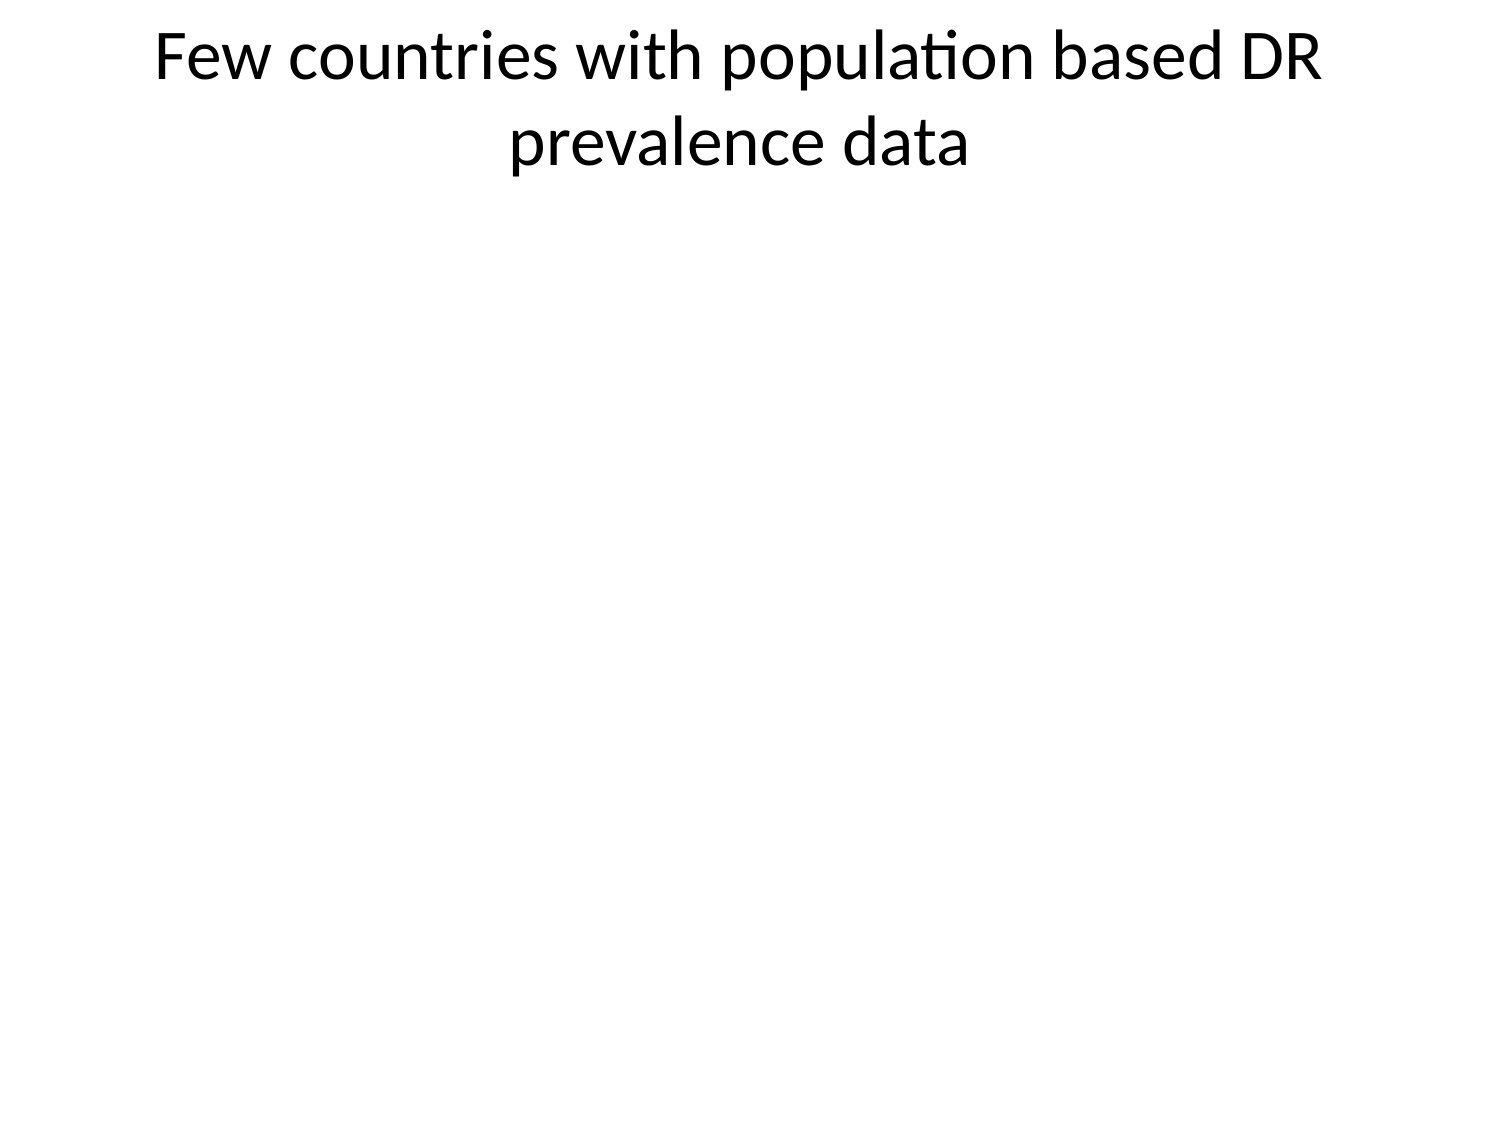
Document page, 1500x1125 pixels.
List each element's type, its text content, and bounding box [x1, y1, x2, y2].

picture [0, 98, 1452, 1125]
title Few countries with population based DR prevalence data [64, 0, 1416, 97]
